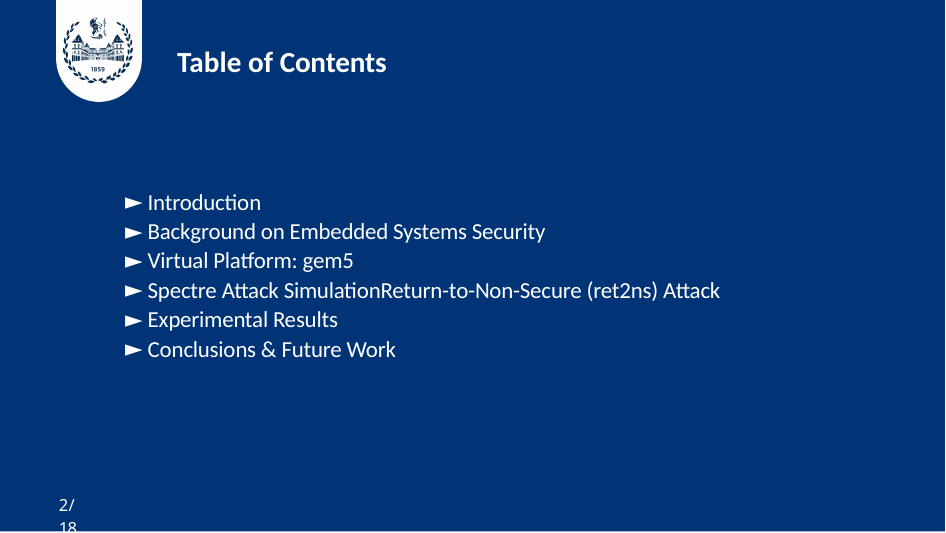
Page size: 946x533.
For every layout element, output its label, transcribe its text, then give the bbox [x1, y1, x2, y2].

text_box Introduction Background on Embedded Systems Security Virtual Platform: gem5 Spectre Attack SimulationReturn-to-Non-Secure (ret2ns) Attack Experimental Results Conclusions & Future Work [122, 185, 873, 362]
picture [56, 0, 142, 102]
text_box Table of Contents [175, 41, 395, 79]
slide_number 2/18 [52, 494, 92, 515]
